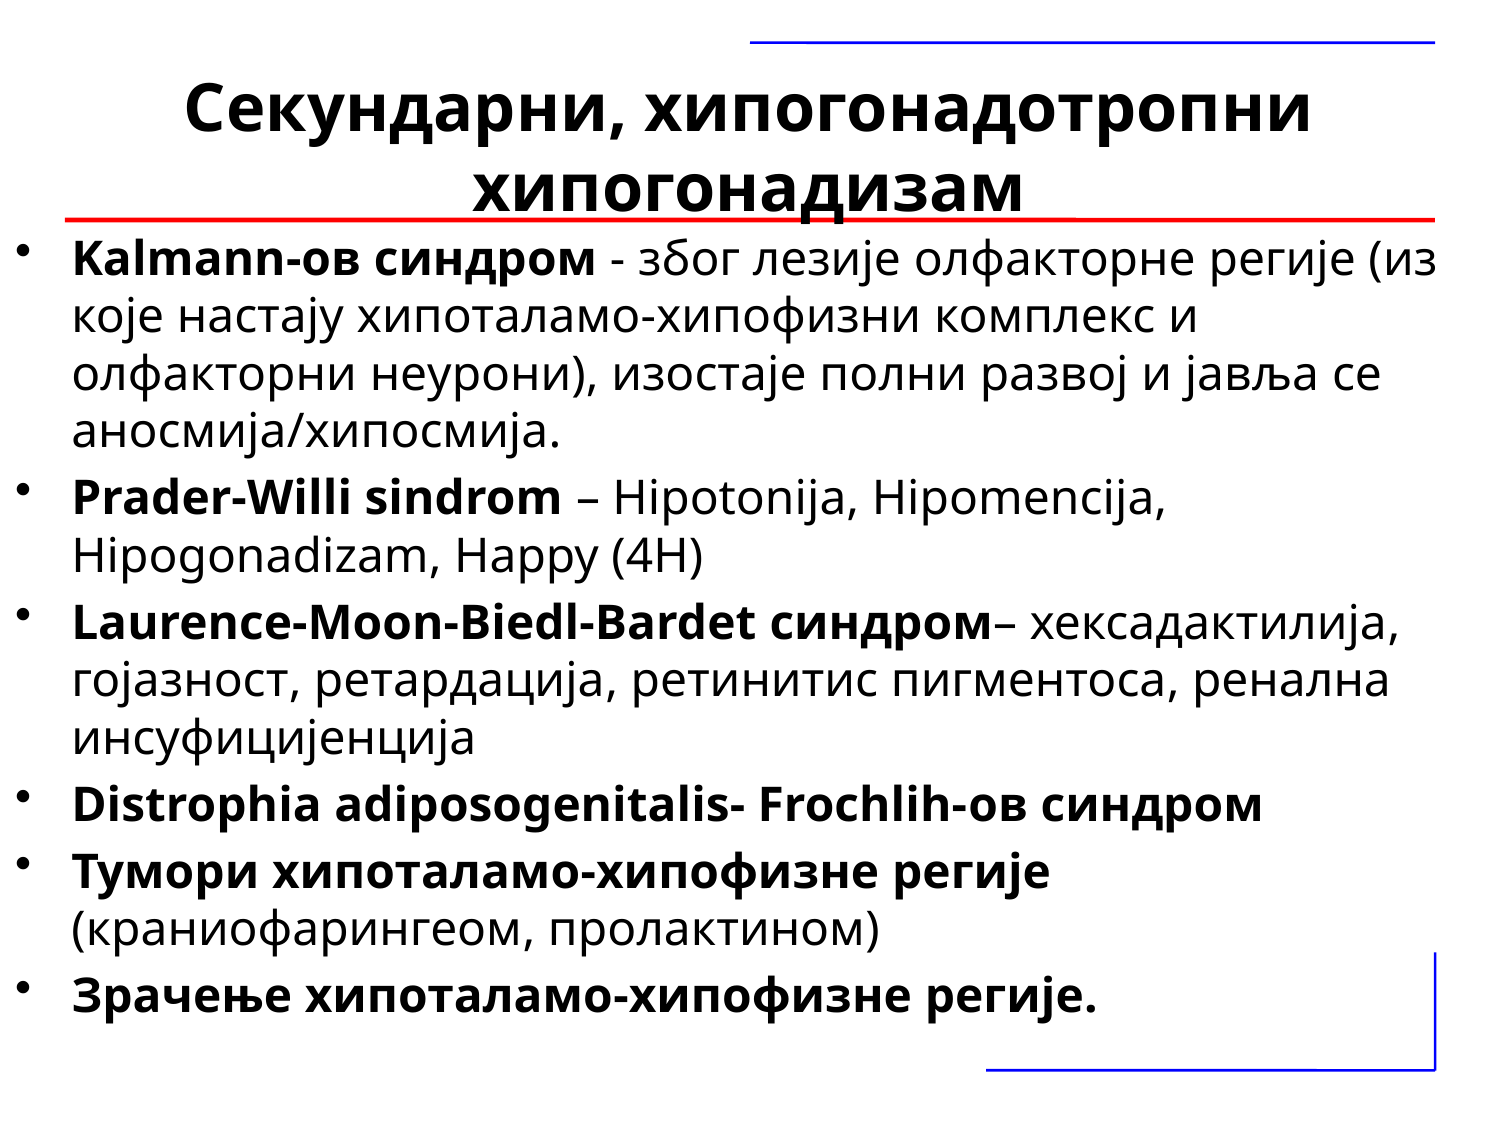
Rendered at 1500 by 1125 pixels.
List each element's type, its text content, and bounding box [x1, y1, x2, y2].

list Kalmann-ов синдром - због лезије олфакторне регије (из које настају хипоталамо-хипофизни комплекс и олфакторни неурони), изостаје полни развој и јавља се аносмија/хипосмија. Prader-Willi sindrom – Hipotonija, Hipomencija, Hipogonadizam, Happy (4H) Laurence-Moon-Biedl-Bardet синдром– хексадактилија, гојазност, ретардација, ретинитис пигментоса, ренална инсуфицијенција Distrophia adiposogenitalis- Frochlih-ов синдром Тумори хипоталамо-хипофизне регије (краниофарингеом, пролактином) Зрачење хипоталамо-хипофизне регије. [0, 219, 1459, 944]
title Секундарни, хипогонадотропни хипогонадизам [74, 19, 1424, 219]
